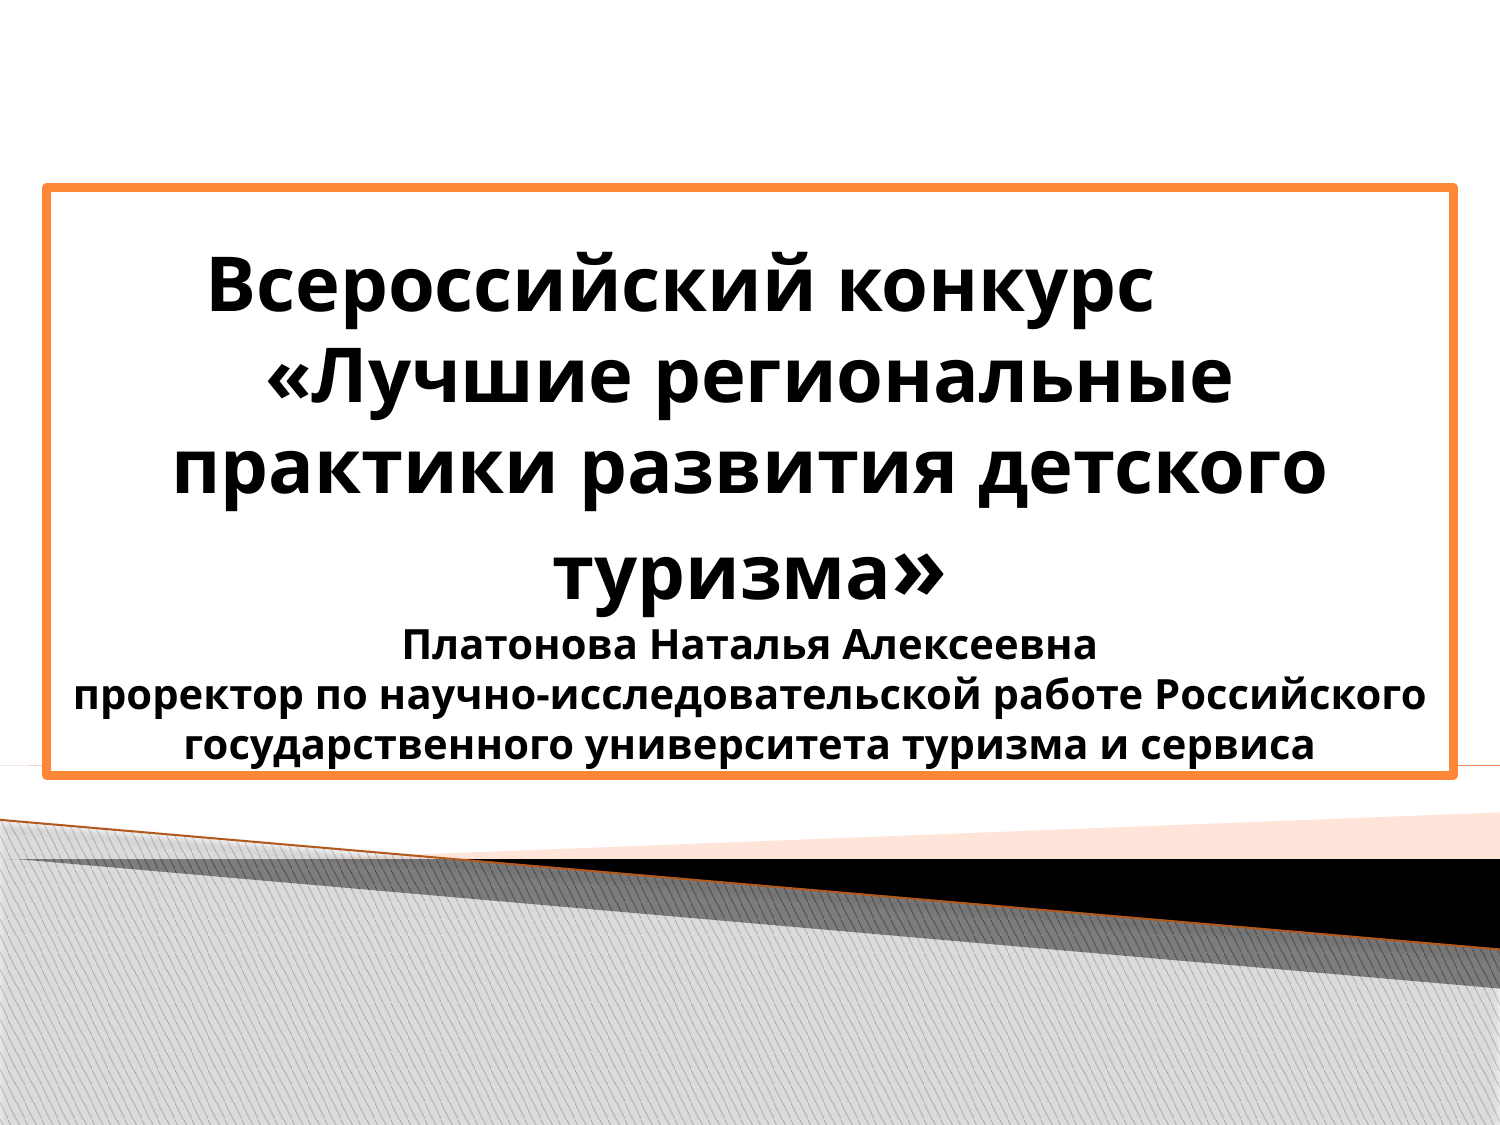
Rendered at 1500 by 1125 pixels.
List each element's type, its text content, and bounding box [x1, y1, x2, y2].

picture [5, 859, 1500, 989]
title Всероссийский конкурс «Лучшие региональные практики развития детского туризма» Платонова Наталья Алексеевна проректор по научно-исследовательской работе Российского государственного университета туризма и сервиса [42, 183, 1458, 780]
